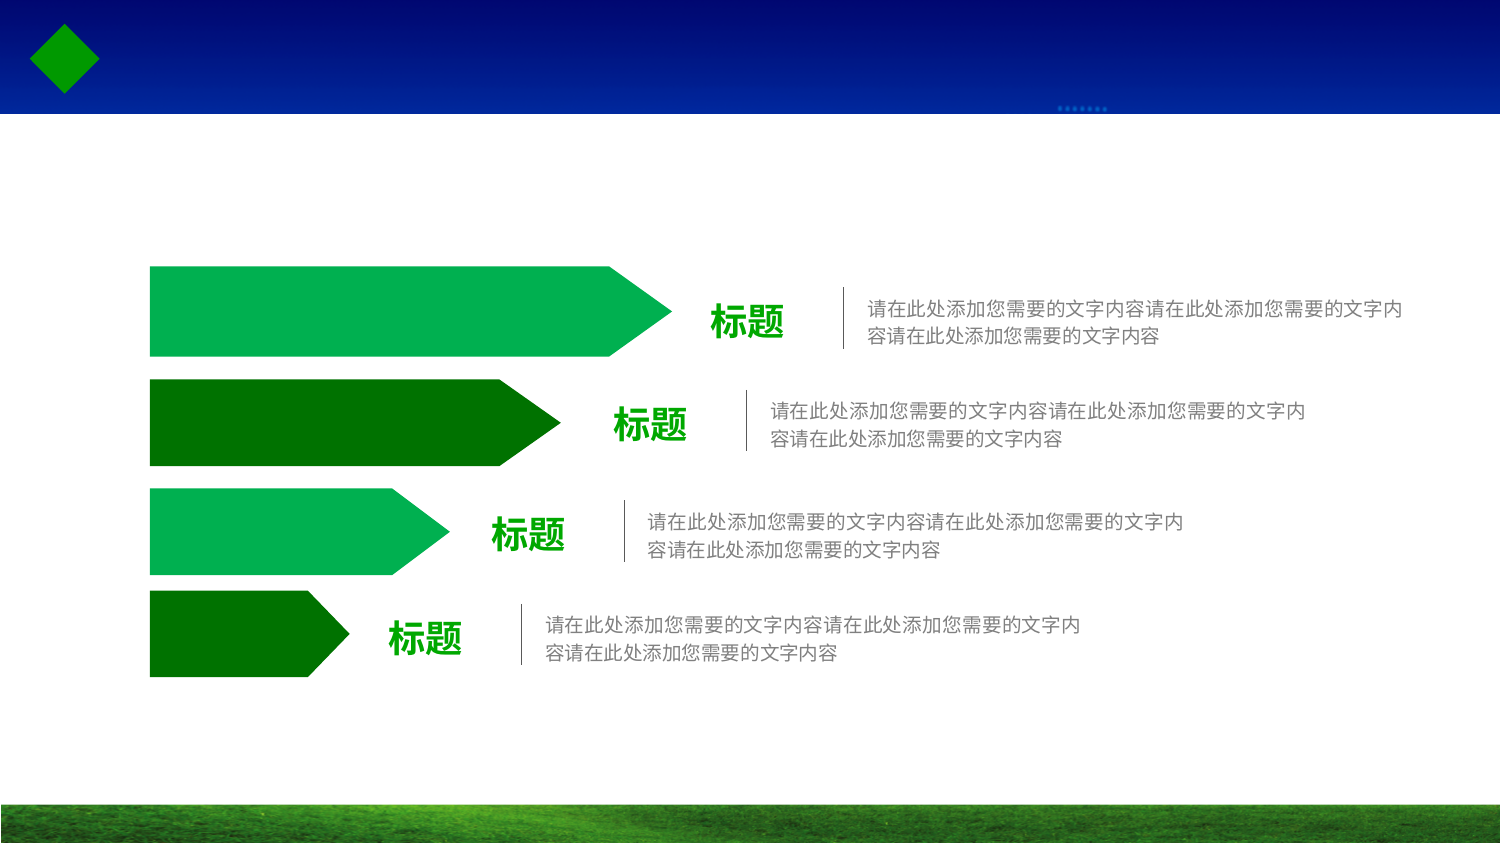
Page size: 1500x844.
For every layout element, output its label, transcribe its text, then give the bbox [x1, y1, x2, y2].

text_box [149, 488, 450, 576]
text_box 请在此处添加您需要的文字内容请在此处添加您需要的文字内容请在此处添加您需要的文字内容 [867, 292, 1403, 348]
picture [0, 0, 1500, 114]
text_box 请在此处添加您需要的文字内容请在此处添加您需要的文字内容请在此处添加您需要的文字内容 [647, 506, 1184, 561]
picture [0, 805, 1500, 844]
text_box [149, 379, 561, 467]
text_box 请在此处添加您需要的文字内容请在此处添加您需要的文字内容请在此处添加您需要的文字内容 [545, 609, 1081, 665]
text_box 标题 [573, 393, 728, 454]
text_box 请在此处添加您需要的文字内容请在此处添加您需要的文字内容请在此处添加您需要的文字内容 [770, 395, 1306, 451]
text_box [149, 266, 673, 357]
text_box 标题 [348, 607, 503, 667]
text_box [149, 590, 350, 678]
text_box 标题 [670, 291, 825, 351]
text_box 标题 [451, 504, 606, 564]
